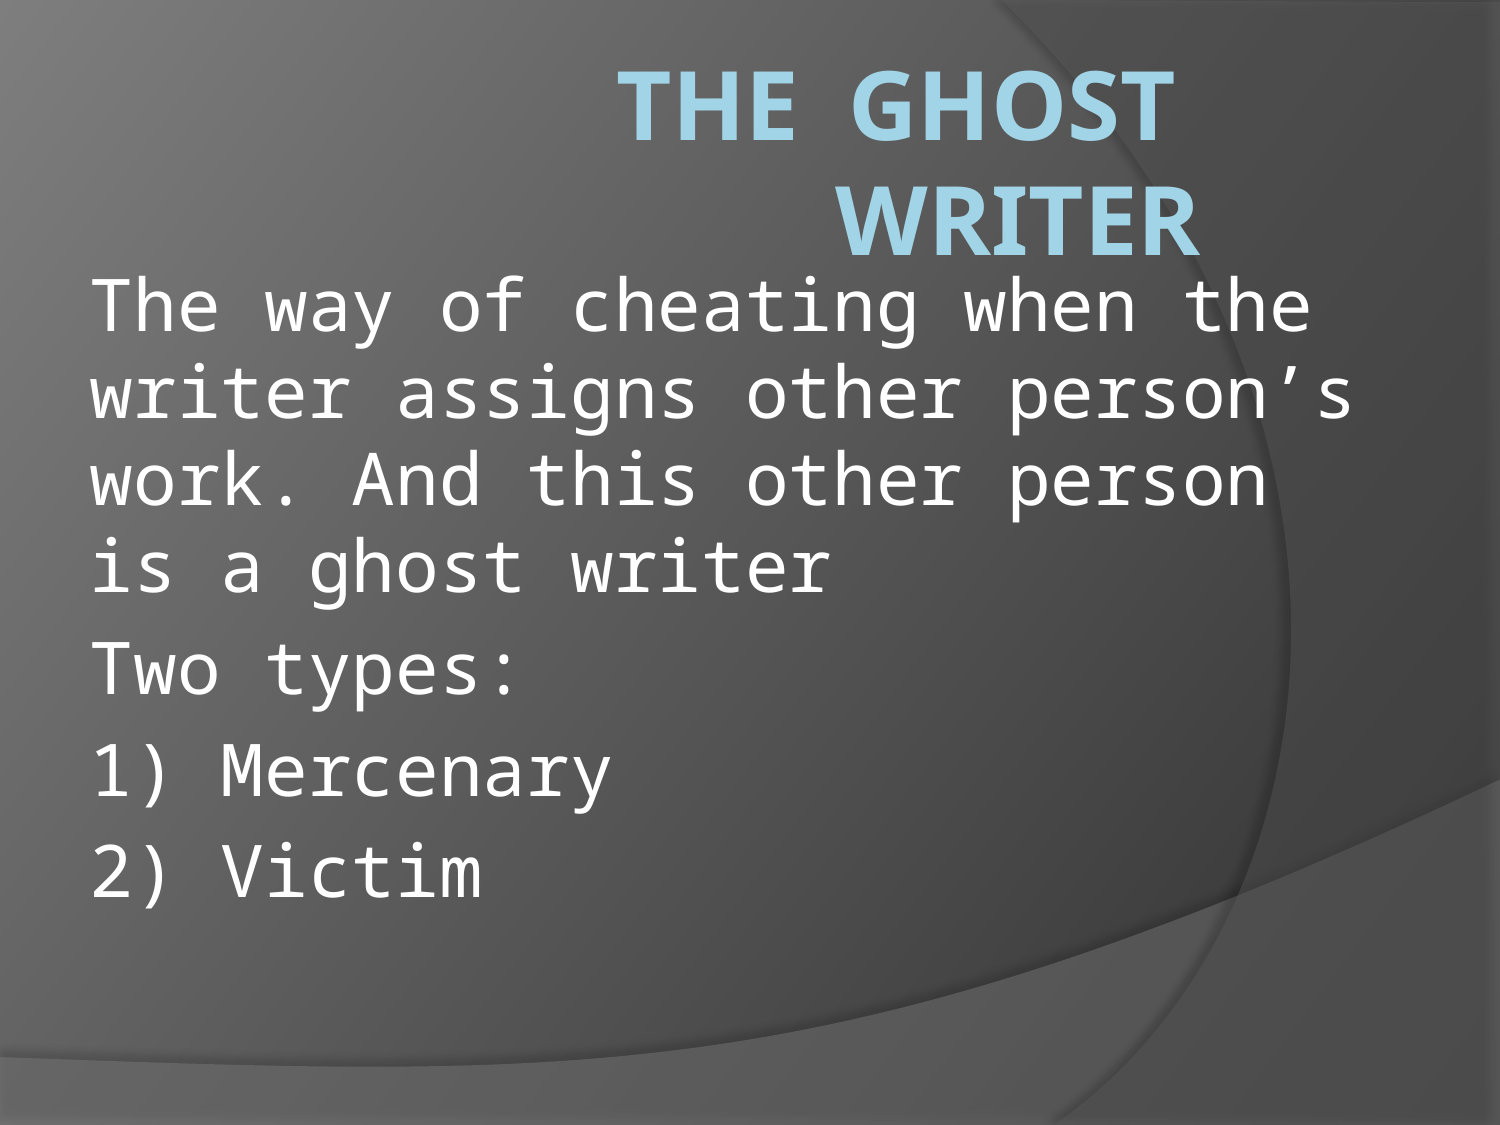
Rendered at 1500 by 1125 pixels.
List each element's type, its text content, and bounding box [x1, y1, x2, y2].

subtitle The way of cheating when the writer assigns other person’s work. And this other person is a ghost writer Two types: 1) Mercenary 2) Victim [75, 187, 1400, 913]
title The Ghost writer [275, 37, 1209, 178]
